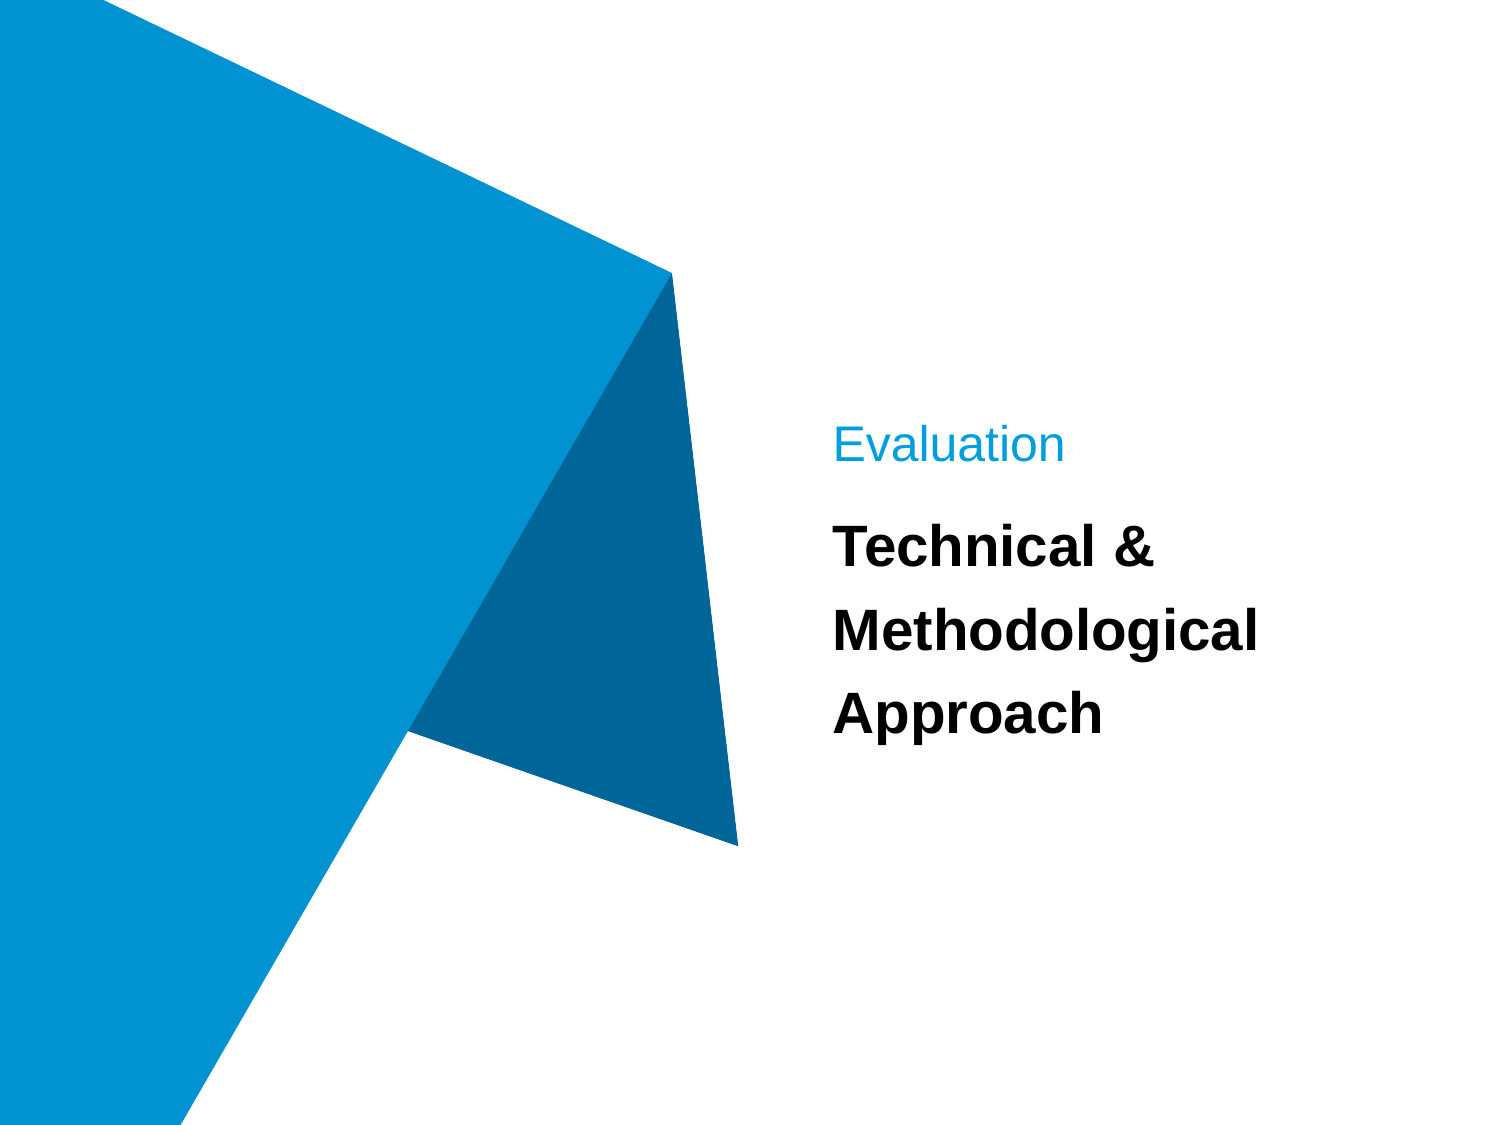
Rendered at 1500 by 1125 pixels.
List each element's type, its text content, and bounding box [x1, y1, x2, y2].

picture [107, 0, 1500, 1125]
list Evaluation [832, 282, 1382, 472]
title Technical & Methodological Approach [832, 493, 1382, 851]
